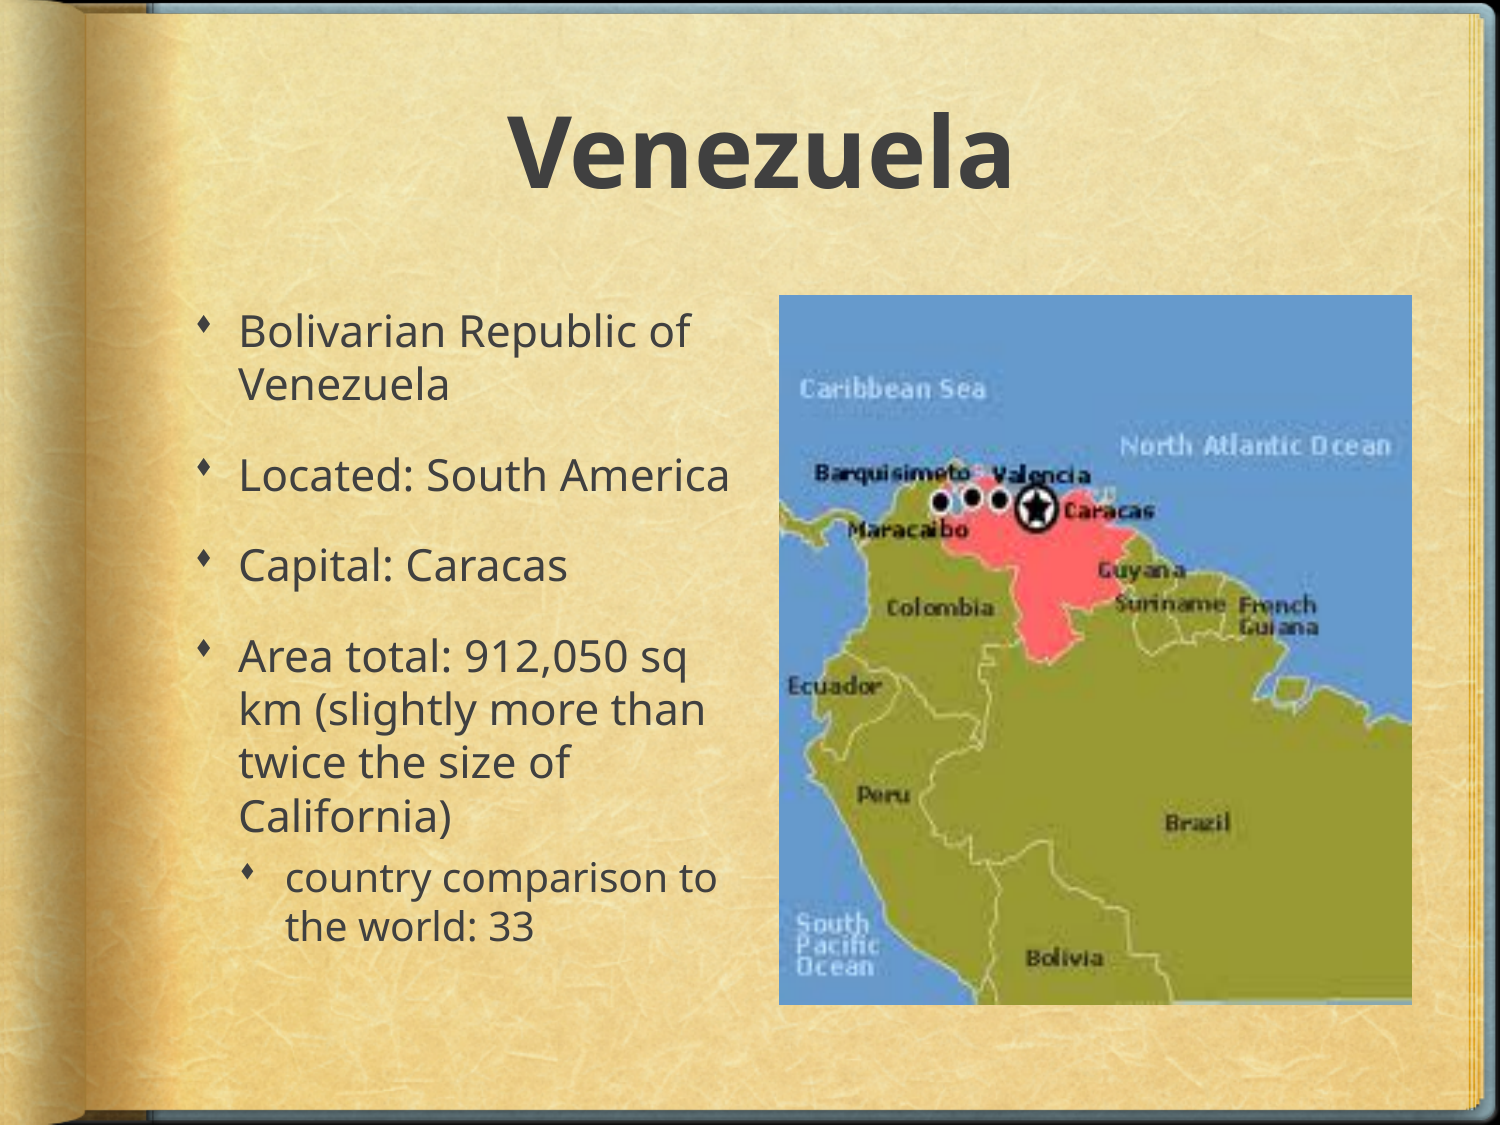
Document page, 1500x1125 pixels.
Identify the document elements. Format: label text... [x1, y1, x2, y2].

picture [0, 0, 1500, 1125]
title Venezuela [178, 45, 1372, 265]
list Bolivarian Republic of Venezuela Located: South America Capital: Caracas Area total: 912,050 sq km (slightly more than twice the size of California) country comparison to the world: 33 [178, 295, 753, 1005]
